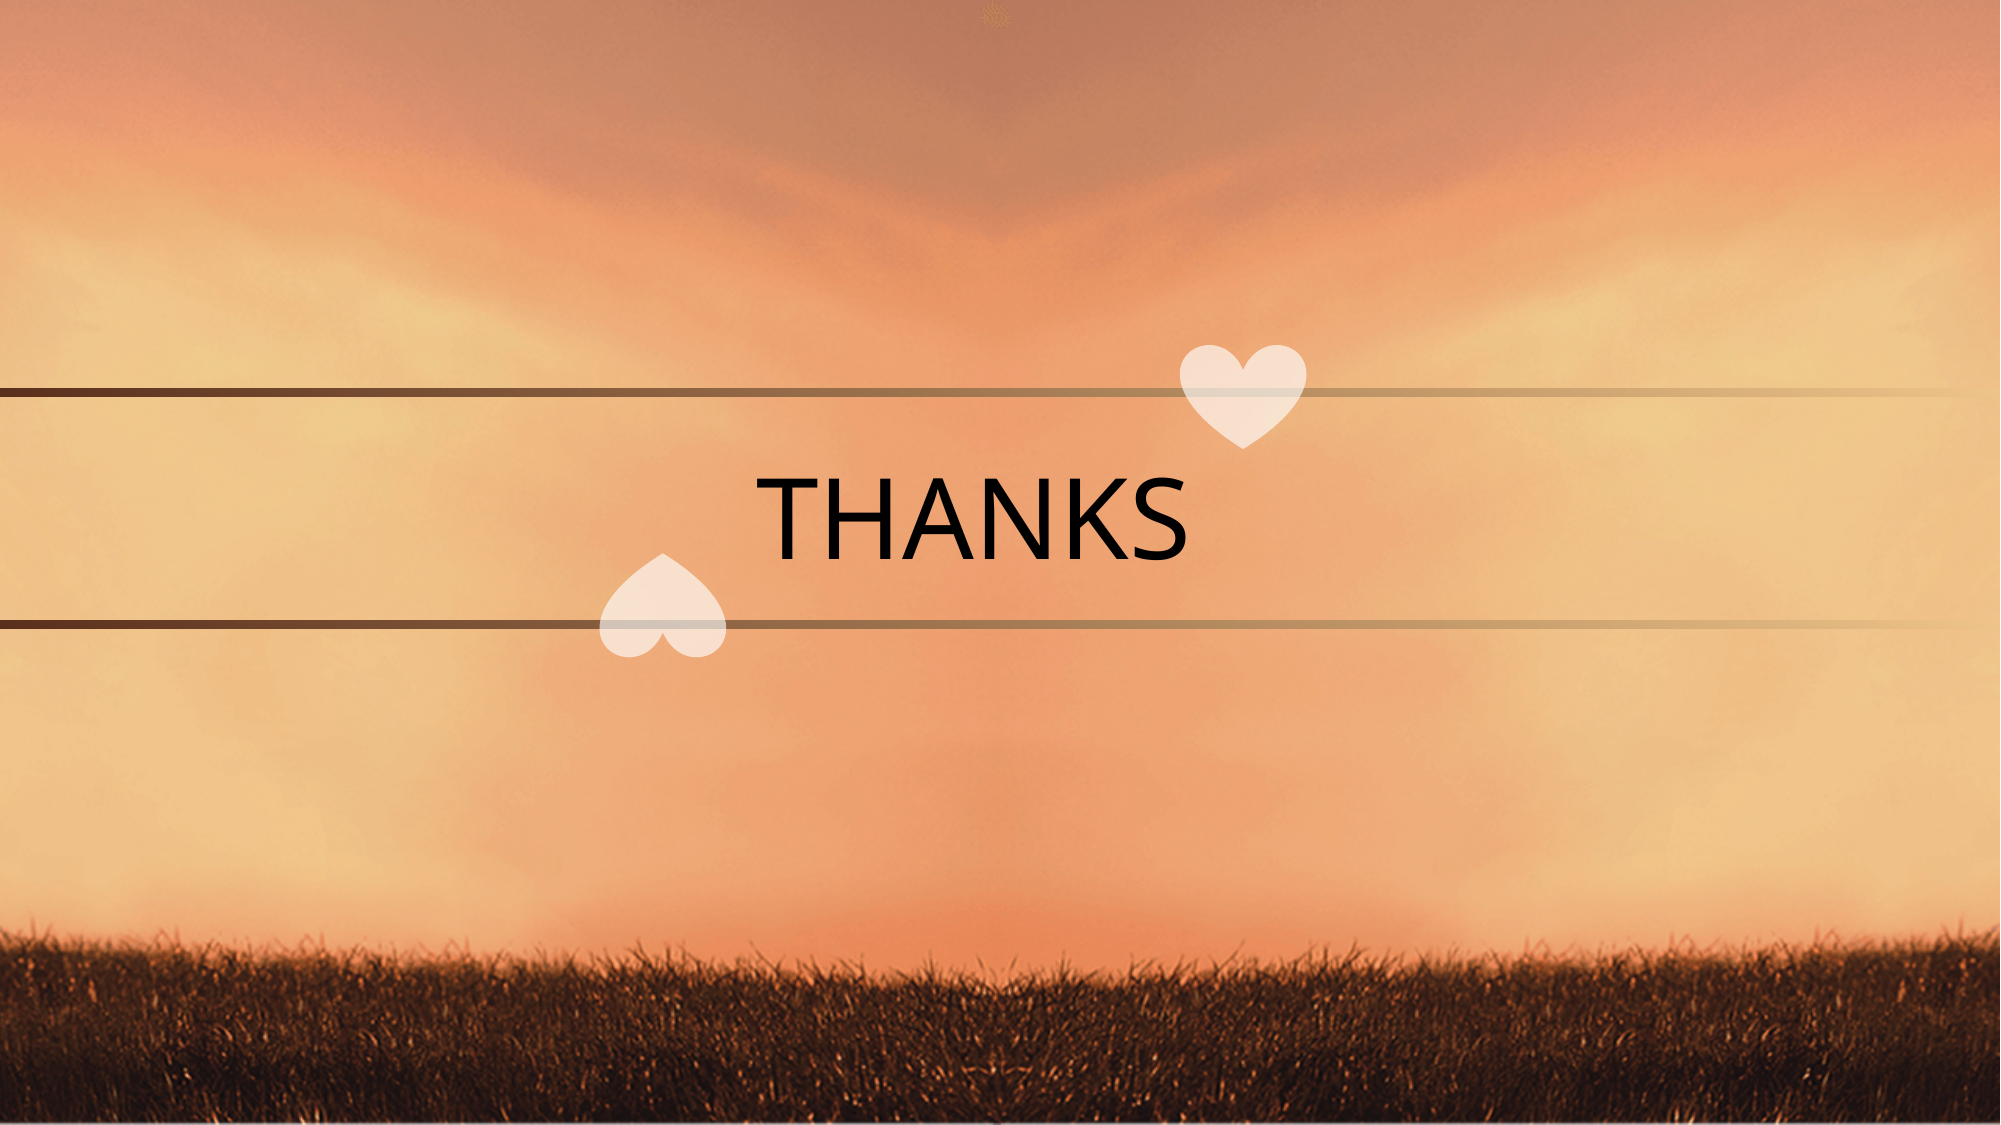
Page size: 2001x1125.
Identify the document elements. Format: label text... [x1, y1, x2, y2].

picture [0, 0, 2000, 388]
text_box [1178, 343, 1308, 451]
picture [0, 629, 2000, 1125]
text_box THANKS [741, 439, 1207, 590]
picture [0, 397, 2000, 620]
text_box [0, 620, 599, 629]
text_box [727, 620, 2000, 629]
text_box [598, 552, 728, 659]
text_box [0, 388, 1184, 397]
text_box [1302, 388, 2000, 397]
